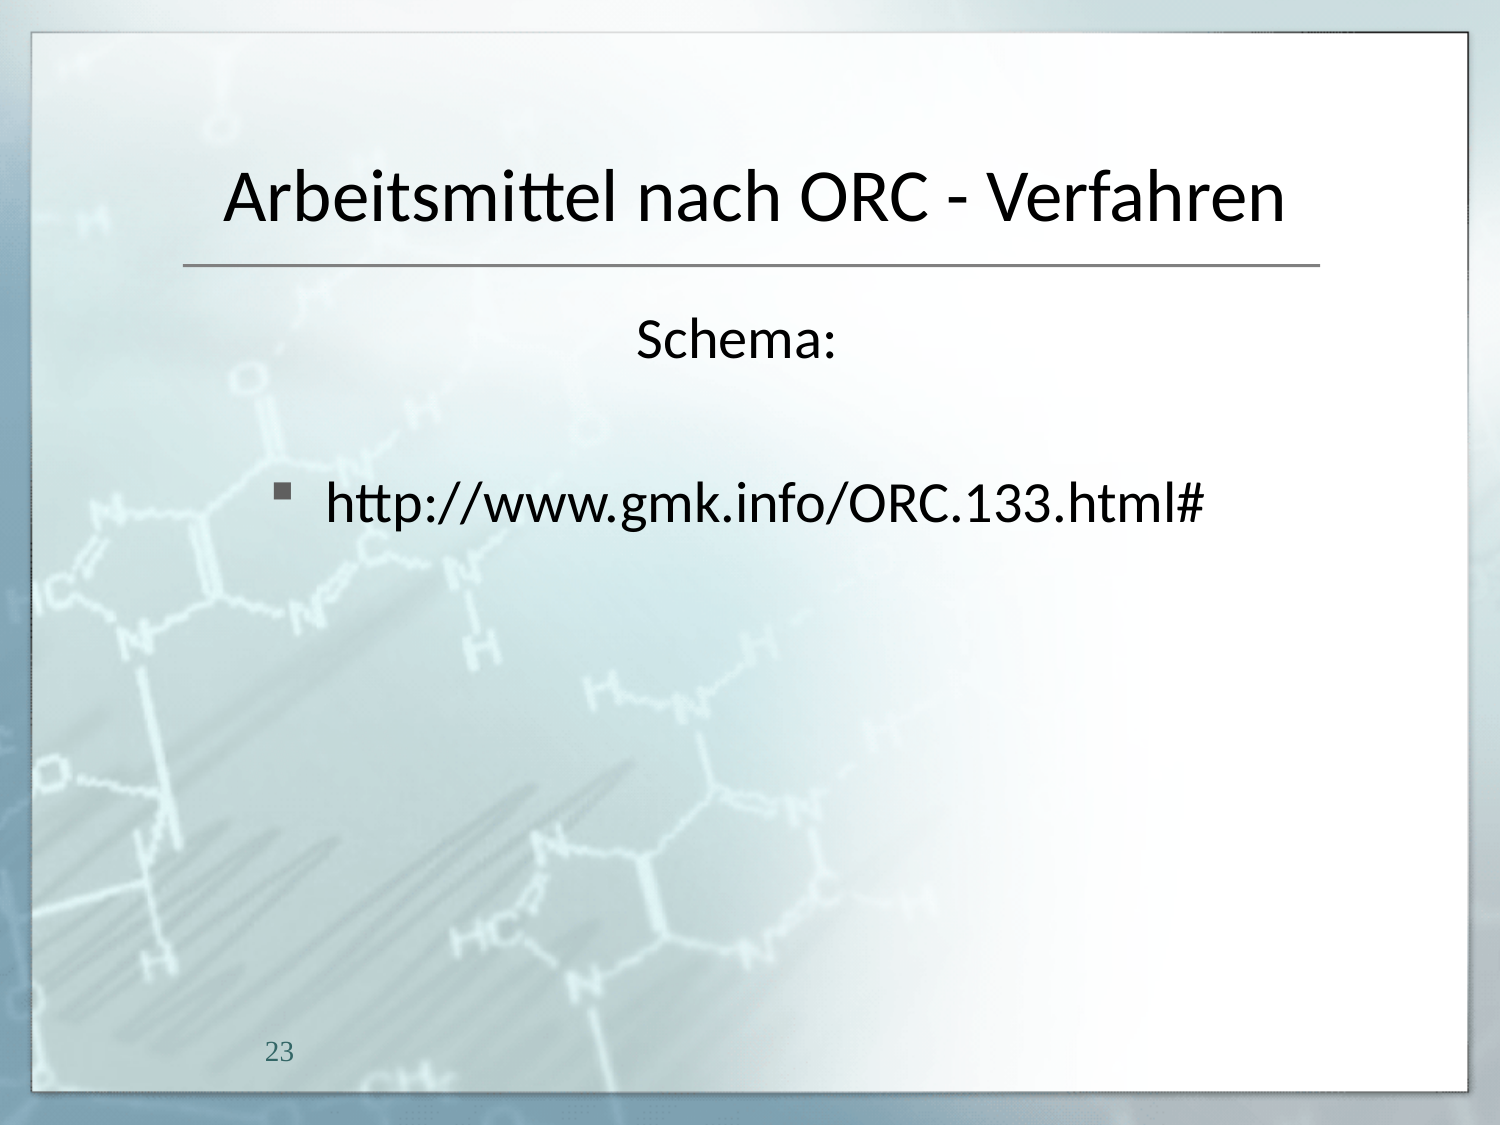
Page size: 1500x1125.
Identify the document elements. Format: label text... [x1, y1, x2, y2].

picture [0, 0, 1500, 1125]
title Arbeitsmittel nach ORC - Verfahren [70, 105, 1442, 279]
slide_number 23 [249, 1024, 463, 1101]
list Schema: http://www.gmk.info/ORC.133.html# [0, 292, 1476, 844]
